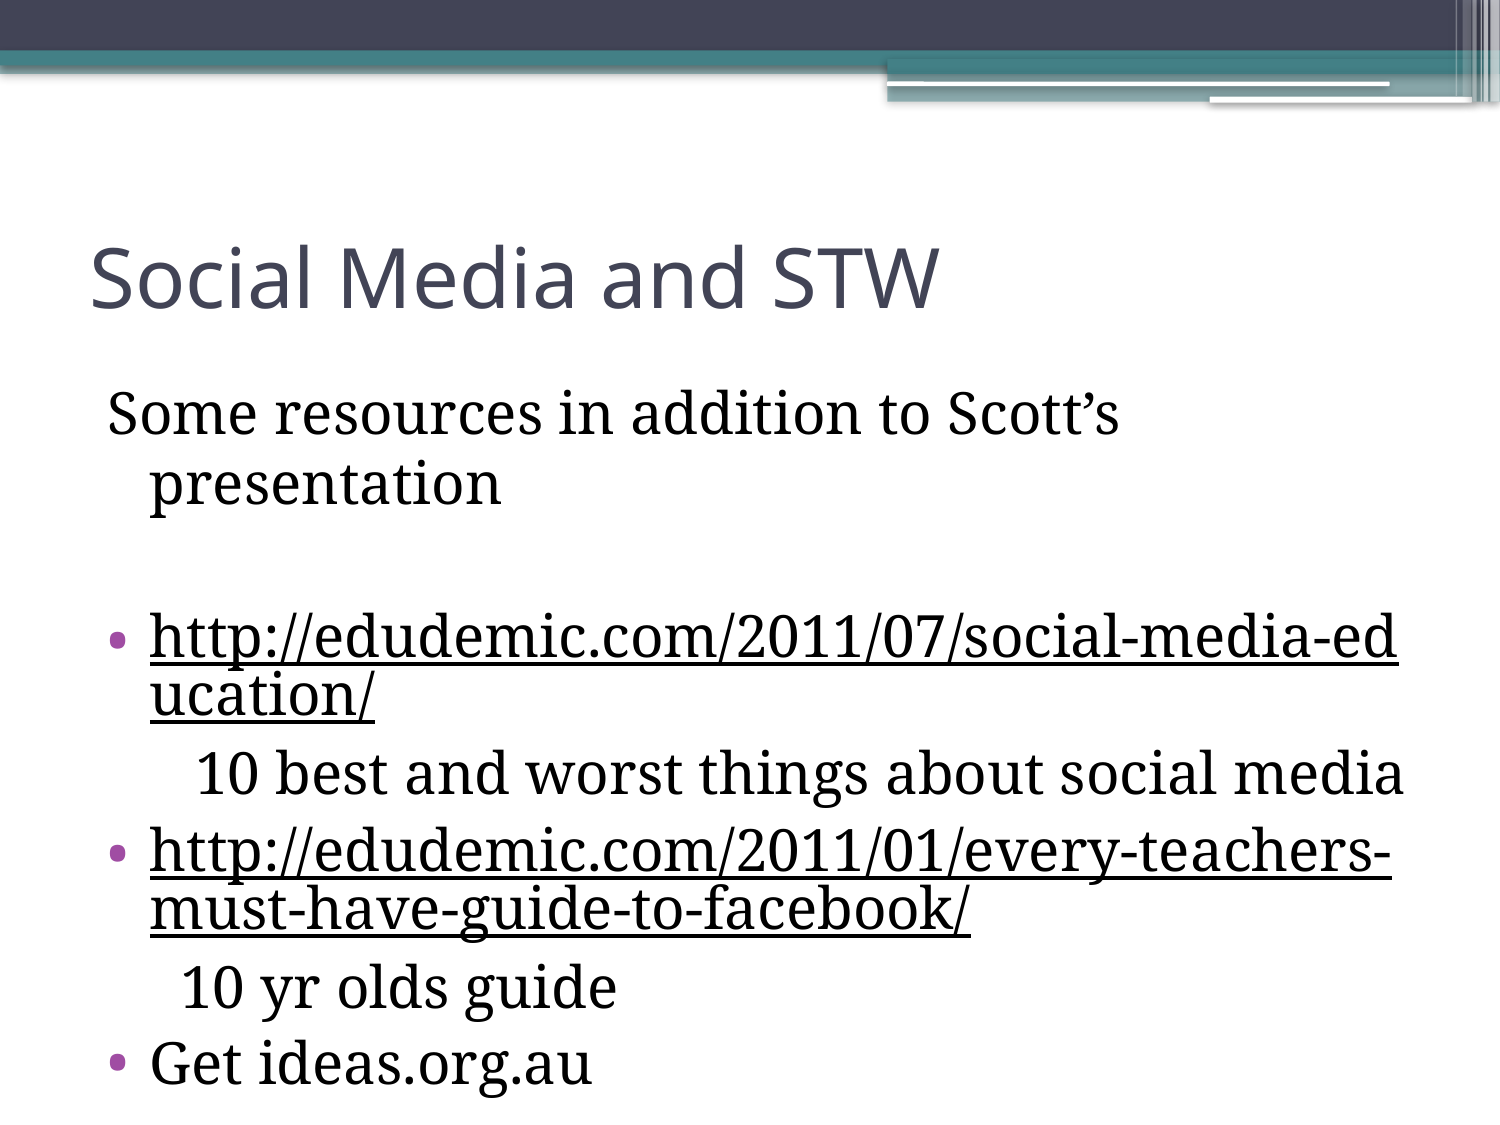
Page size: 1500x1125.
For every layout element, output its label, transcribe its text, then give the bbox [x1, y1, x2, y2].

title Social Media and STW [75, 187, 1425, 363]
list Some resources in addition to Scott’s presentation http://edudemic.com/2011/07/social-media-education/ 10 best and worst things about social media http://edudemic.com/2011/01/every-teachers-must-have-guide-to-facebook/ 10 yr olds guide Get ideas.org.au [75, 368, 1425, 1079]
